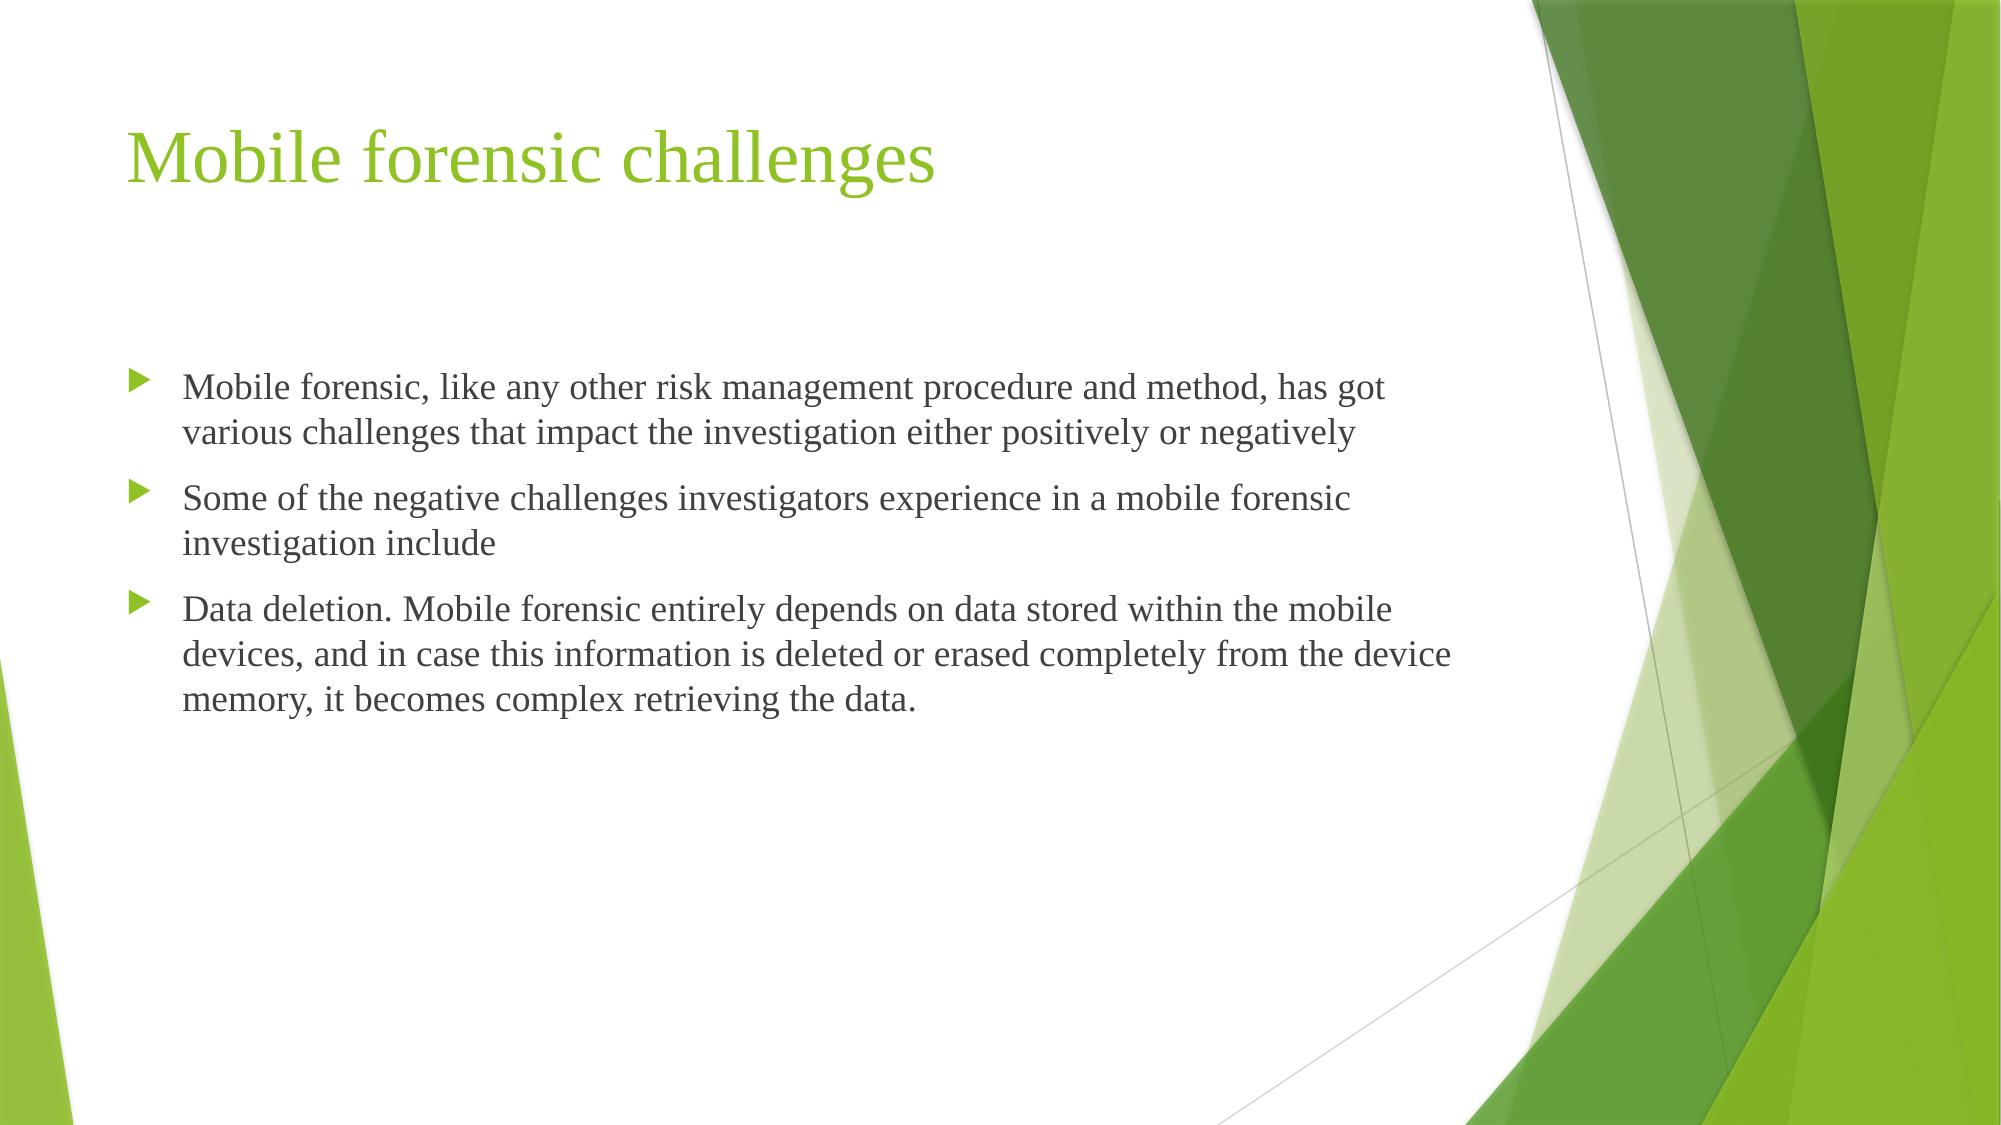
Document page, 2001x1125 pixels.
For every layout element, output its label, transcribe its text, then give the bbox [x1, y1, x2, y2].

list Mobile forensic, like any other risk management procedure and method, has got various challenges that impact the investigation either positively or negatively Some of the negative challenges investigators experience in a mobile forensic investigation include Data deletion. Mobile forensic entirely depends on data stored within the mobile devices, and in case this information is deleted or erased completely from the device memory, it becomes complex retrieving the data. [111, 354, 1522, 992]
title Mobile forensic challenges [111, 99, 1522, 317]
